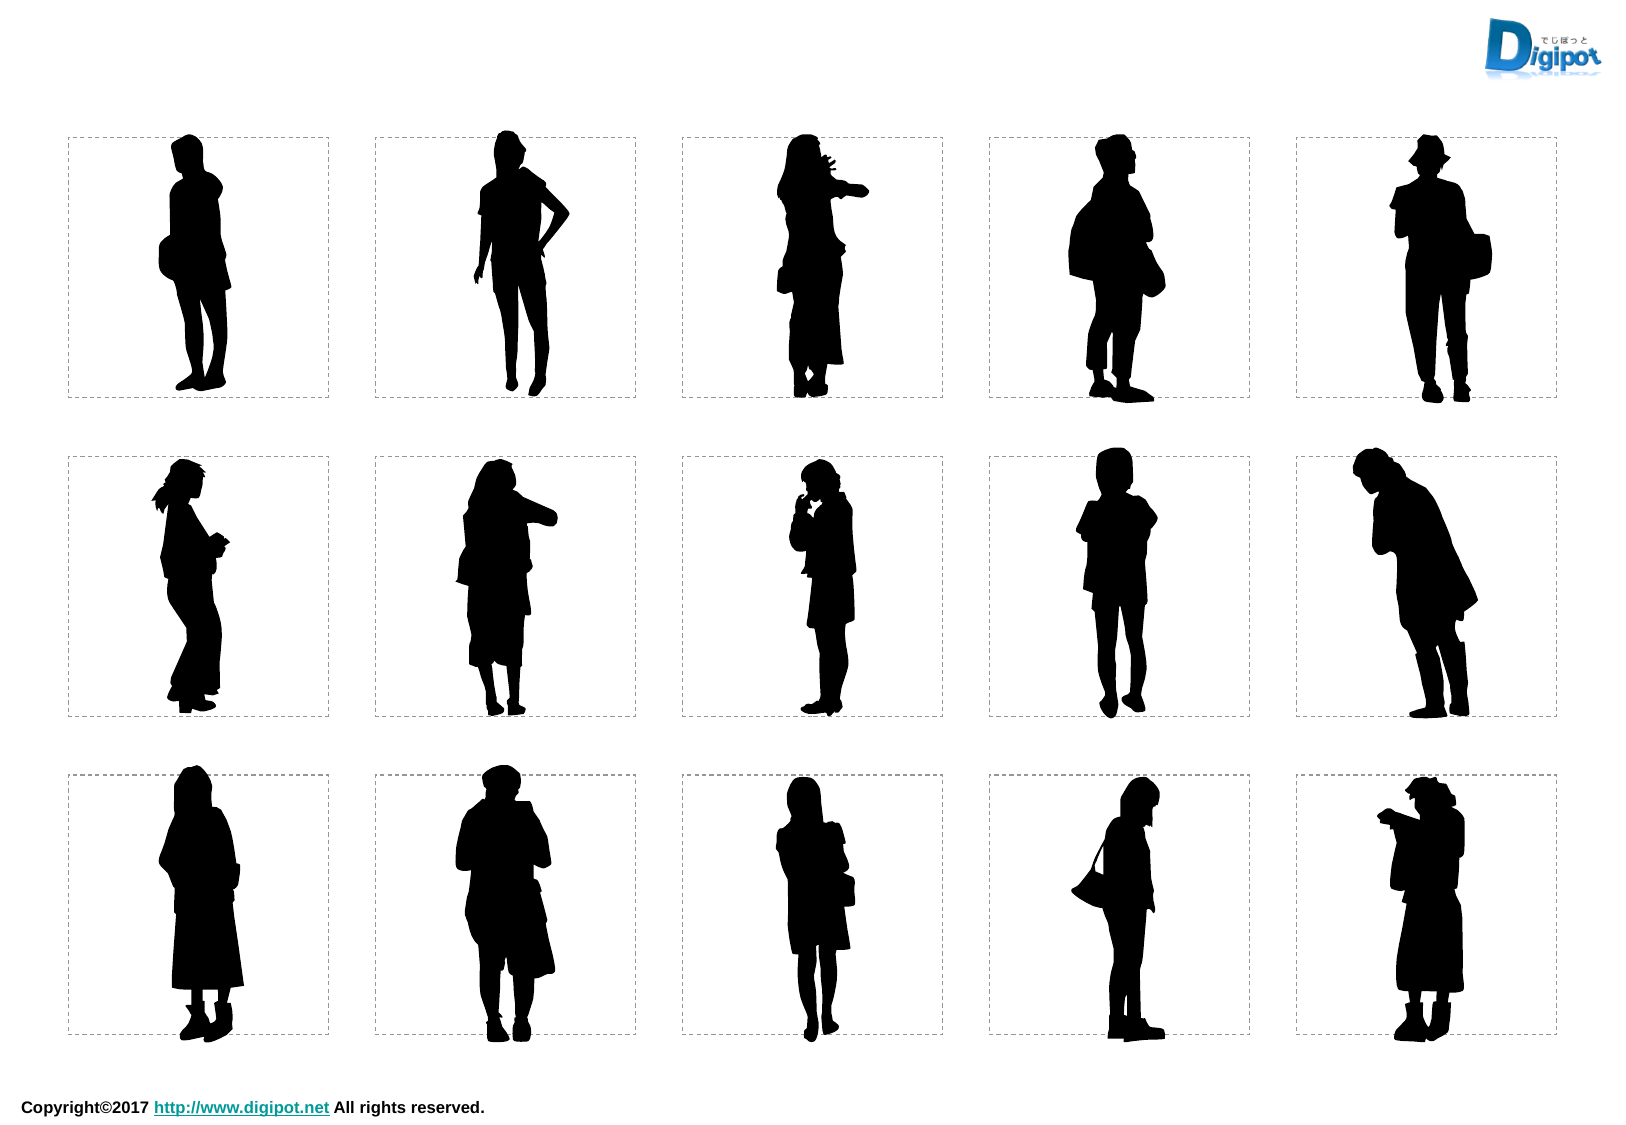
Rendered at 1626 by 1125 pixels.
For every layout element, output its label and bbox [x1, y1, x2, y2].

text_box [455, 459, 558, 716]
text_box [158, 134, 232, 392]
text_box [158, 765, 245, 1043]
text_box [775, 776, 856, 1043]
text_box [1377, 776, 1465, 1043]
text_box [789, 459, 857, 716]
text_box [151, 459, 231, 714]
picture [1485, 18, 1602, 82]
text_box [776, 134, 870, 398]
text_box [1068, 134, 1166, 404]
text_box [455, 765, 556, 1043]
text_box [1389, 134, 1493, 404]
text_box [1075, 447, 1158, 719]
text_box [1352, 447, 1478, 719]
text_box [1071, 776, 1166, 1043]
text_box [473, 130, 570, 397]
